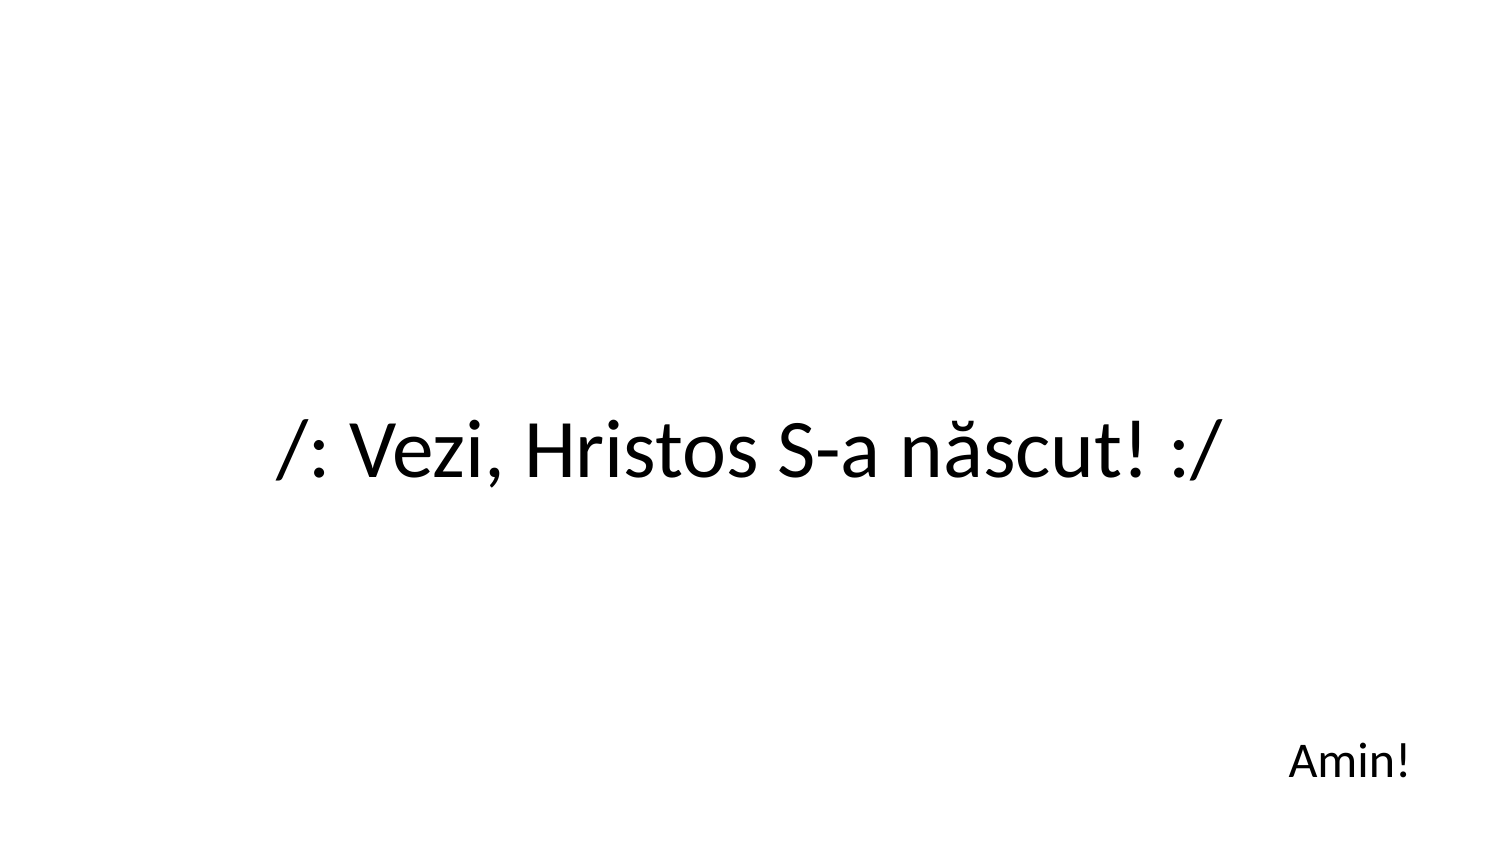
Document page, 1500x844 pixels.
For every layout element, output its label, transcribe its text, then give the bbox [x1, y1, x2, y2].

text_box /: Vezi, Hristos S-a născut! :/ [261, 341, 1239, 502]
text_box Amin! [1273, 674, 1427, 795]
